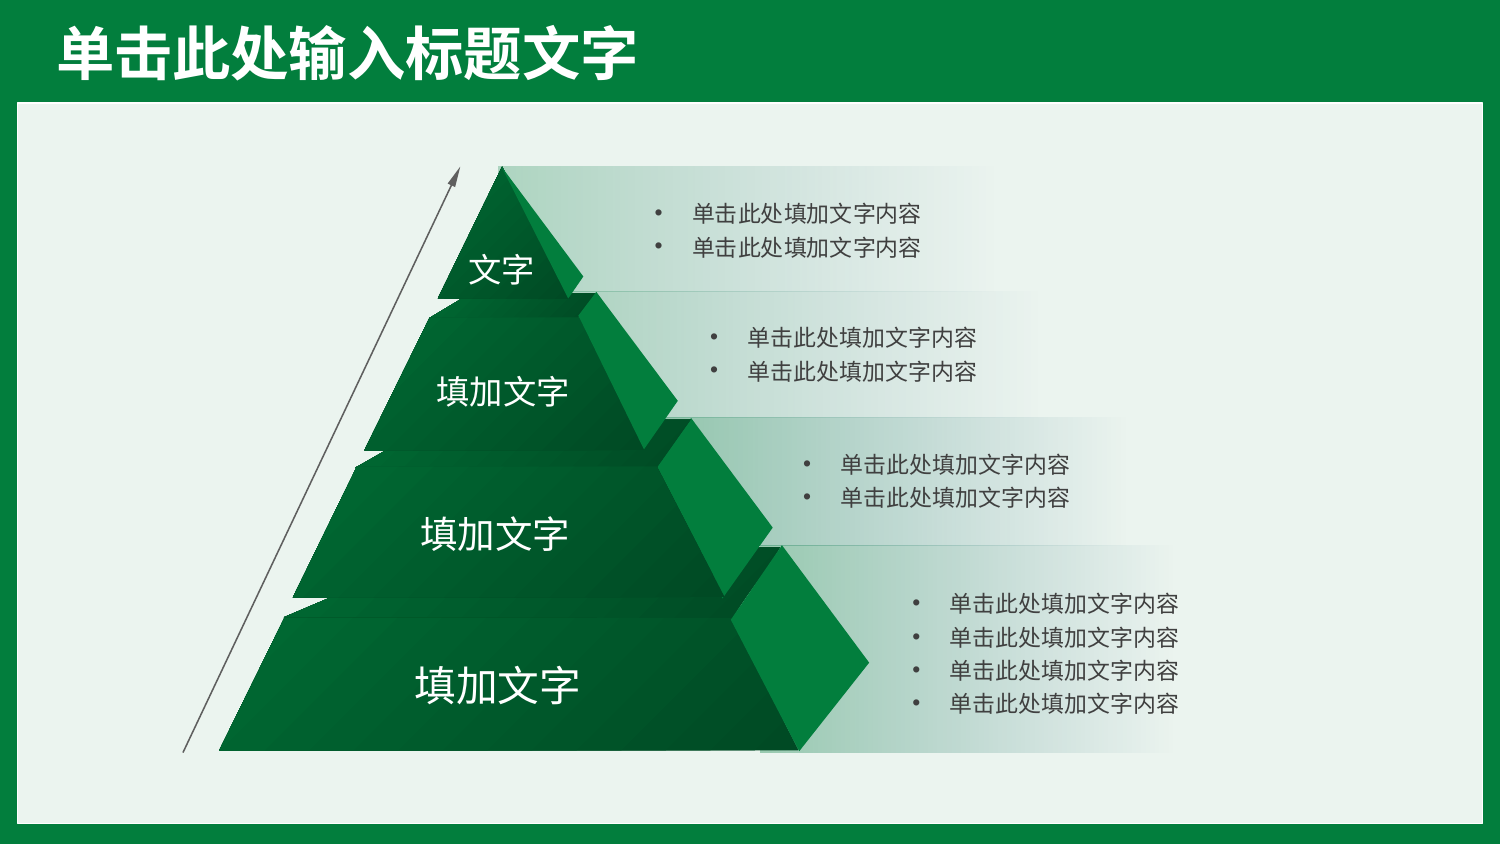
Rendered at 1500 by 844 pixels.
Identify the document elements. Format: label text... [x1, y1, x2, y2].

text_box [584, 166, 1123, 291]
text_box 单击此处填加文字内容 单击此处填加文字内容 单击此处填加文字内容 单击此处填加文字内容 [897, 590, 1267, 724]
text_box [218, 544, 870, 752]
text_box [364, 291, 679, 451]
text_box 单击此处填加文字内容 单击此处填加文字内容 [788, 450, 1158, 518]
text_box [679, 291, 1154, 418]
text_box 单击此处填加文字内容 单击此处填加文字内容 [639, 200, 1009, 268]
text_box [873, 545, 1299, 753]
text_box 文字 [360, 251, 432, 293]
text_box 单击此处填加文字内容 单击此处填加文字内容 [695, 324, 1210, 392]
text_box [437, 166, 584, 300]
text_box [292, 417, 774, 599]
text_box [776, 418, 1260, 546]
